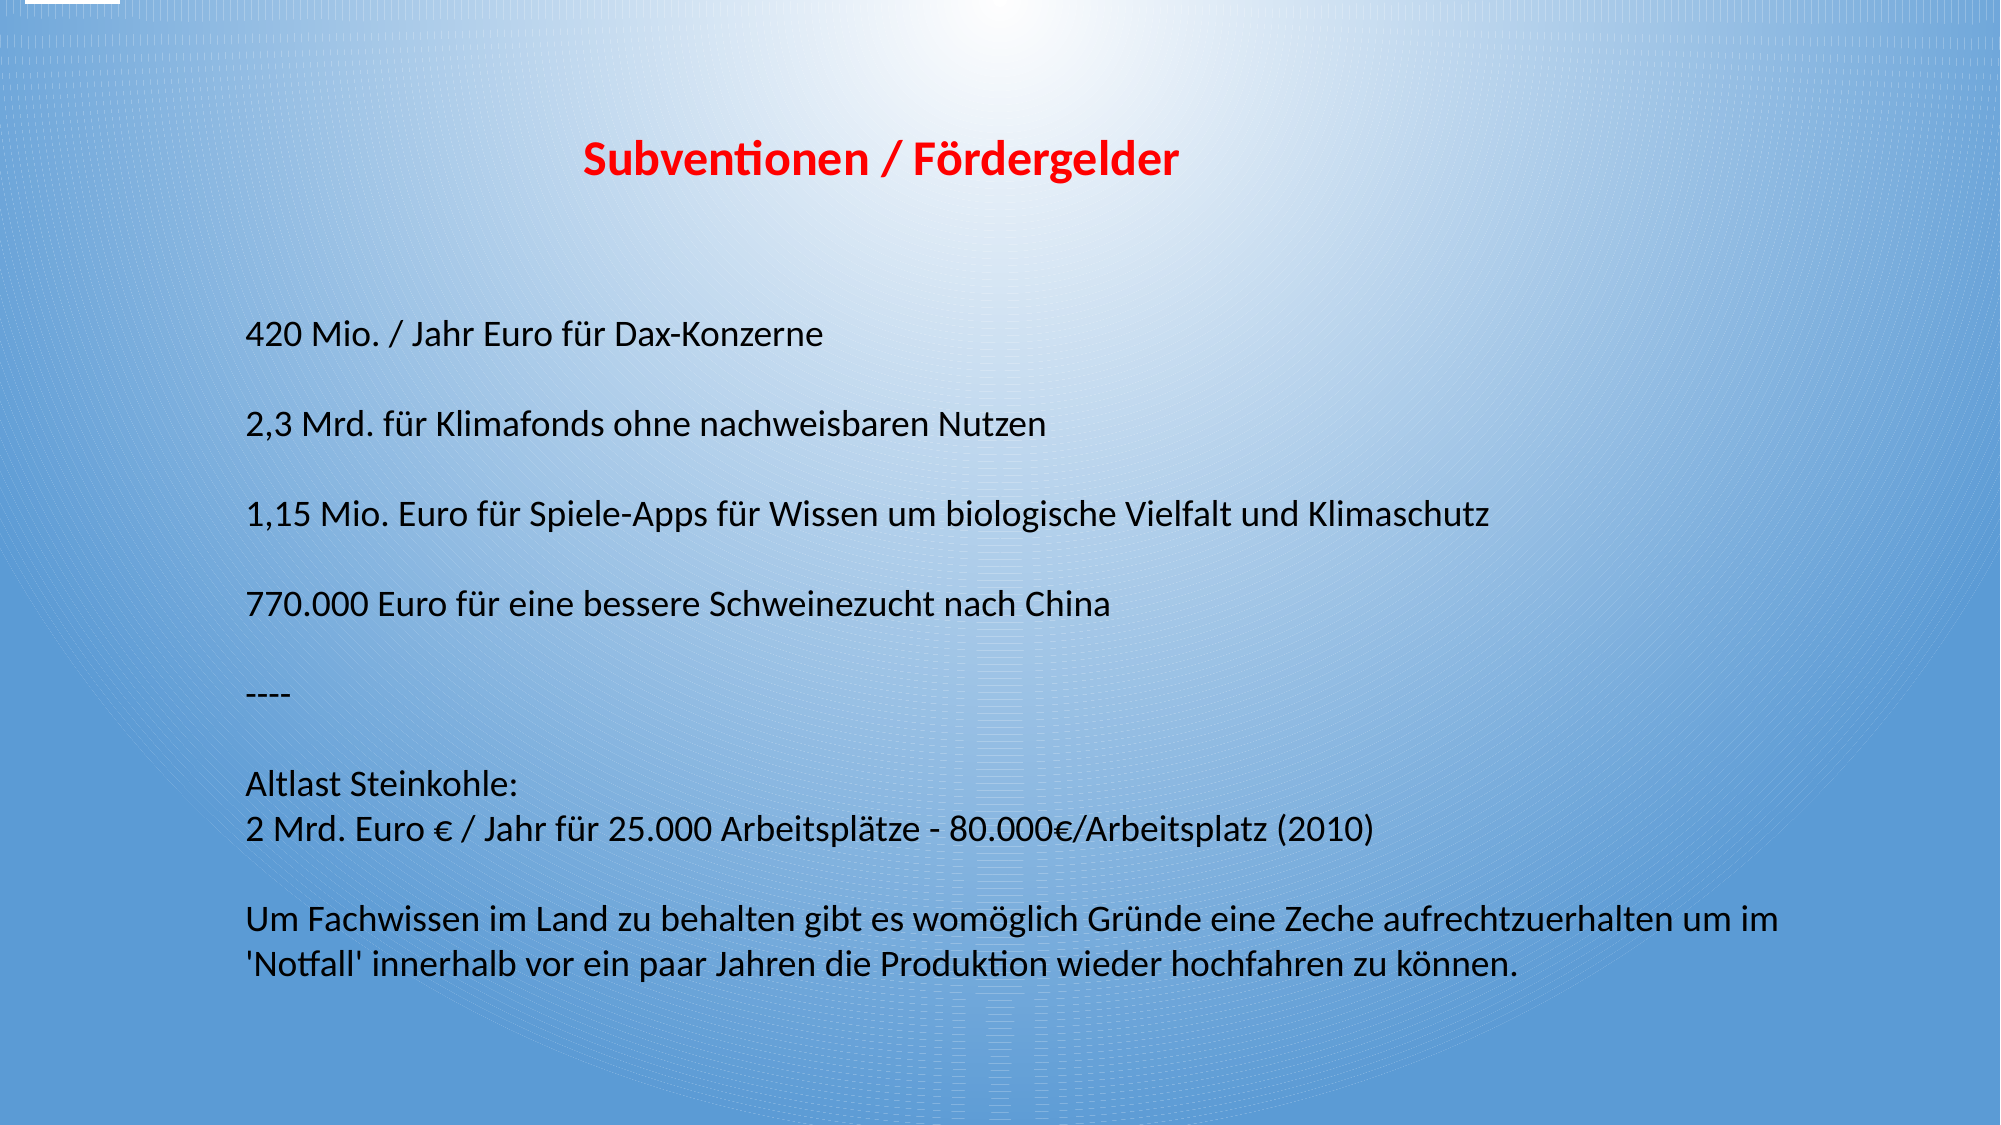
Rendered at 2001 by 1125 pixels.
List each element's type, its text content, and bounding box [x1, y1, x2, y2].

picture [25, 0, 120, 4]
text_box Subventionen / Fördergelder [568, 117, 1196, 193]
text_box 420 Mio. / Jahr Euro für Dax-Konzerne 2,3 Mrd. für Klimafonds ohne nachweisbaren Nutzen 1,15 Mio. Euro für Spiele-Apps für Wissen um biologische Vielfalt und Klimaschutz 770.000 Euro für eine bessere Schweinezucht nach China ---- Altlast Steinkohle: 2 Mrd. Euro € / Jahr für 25.000 Arbeitsplätze - 80.000€/Arbeitsplatz (2010) Um Fachwissen im Land zu behalten gibt es womöglich Gründe eine Zeche aufrechtzuerhalten um im 'Notfall' innerhalb vor ein paar Jahren die Produktion wieder hochfahren zu können. [230, 256, 1832, 1037]
